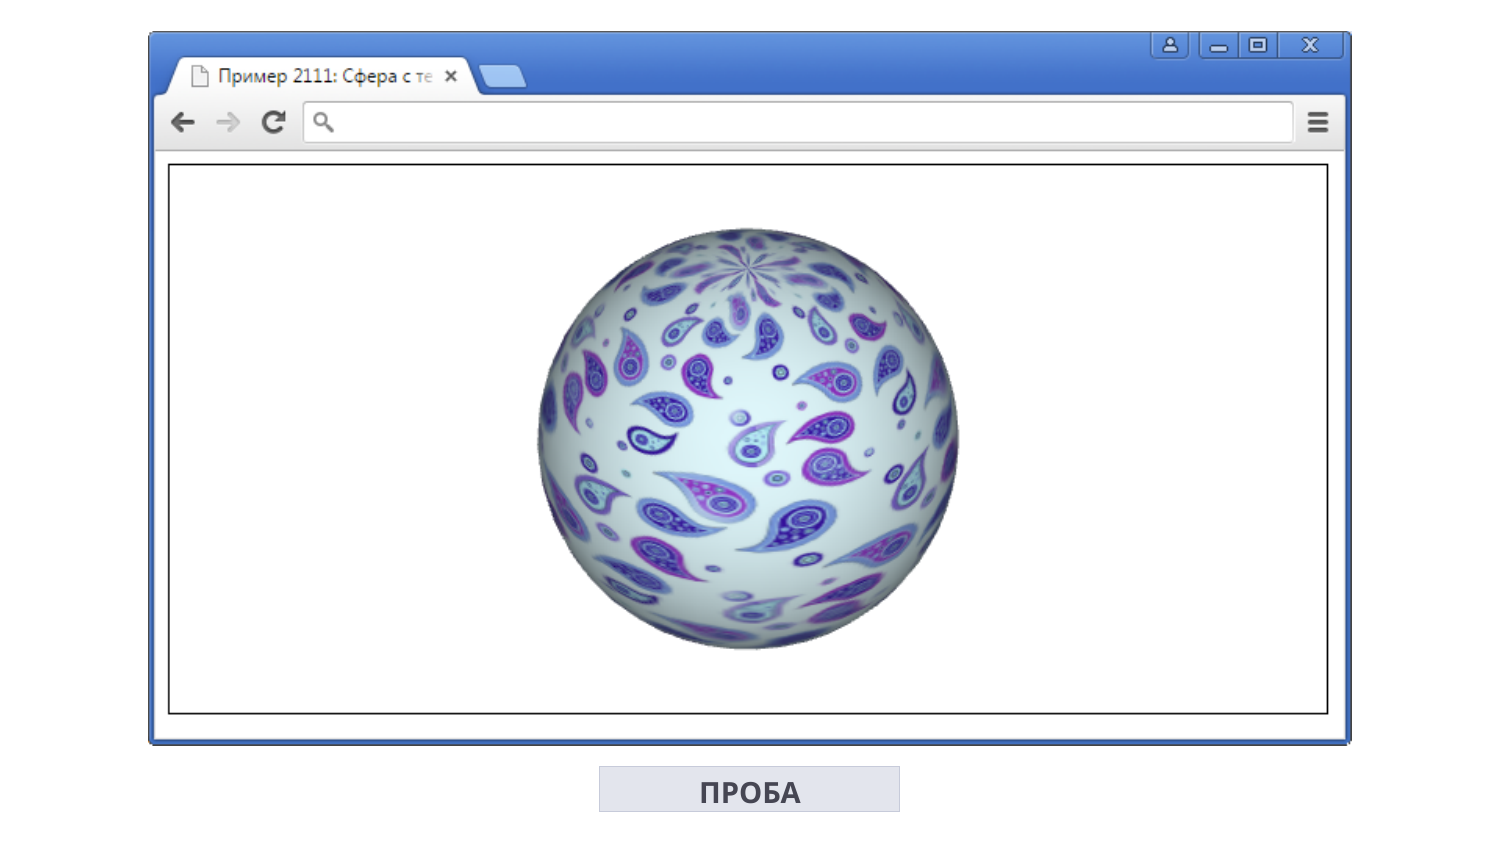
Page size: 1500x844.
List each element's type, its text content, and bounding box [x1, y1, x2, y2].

picture [148, 31, 1352, 747]
text_box ПРОБА [599, 766, 900, 812]
